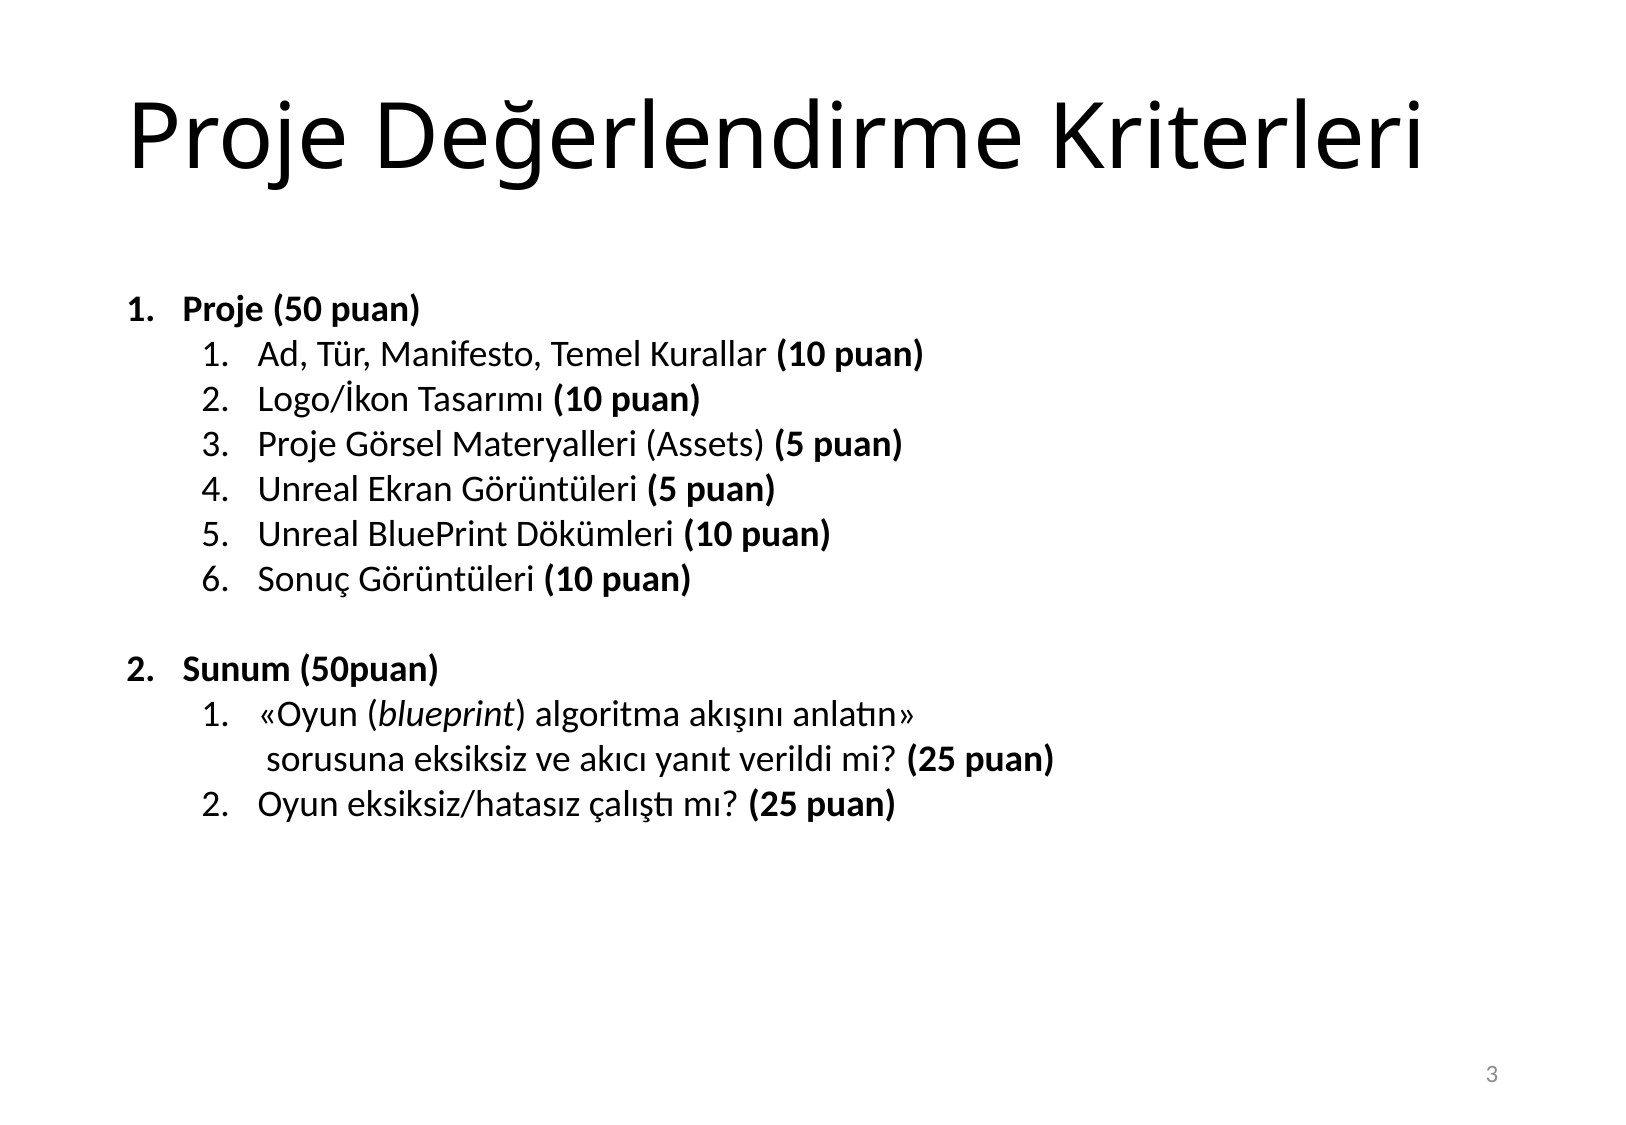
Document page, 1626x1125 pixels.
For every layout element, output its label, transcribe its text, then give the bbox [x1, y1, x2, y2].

slide_number 3 [1147, 1042, 1514, 1103]
title Proje Değerlendirme Kriterleri [111, 70, 1514, 208]
text_box Proje (50 puan) Ad, Tür, Manifesto, Temel Kurallar (10 puan) Logo/İkon Tasarımı (10 puan) Proje Görsel Materyalleri (Assets) (5 puan) Unreal Ekran Görüntüleri (5 puan) Unreal BluePrint Dökümleri (10 puan) Sonuç Görüntüleri (10 puan) Sunum (50puan) «Oyun (blueprint) algoritma akışını anlatın» sorusuna eksiksiz ve akıcı yanıt verildi mi? (25 puan) Oyun eksiksiz/hatasız çalıştı mı? (25 puan) [111, 276, 1514, 877]
